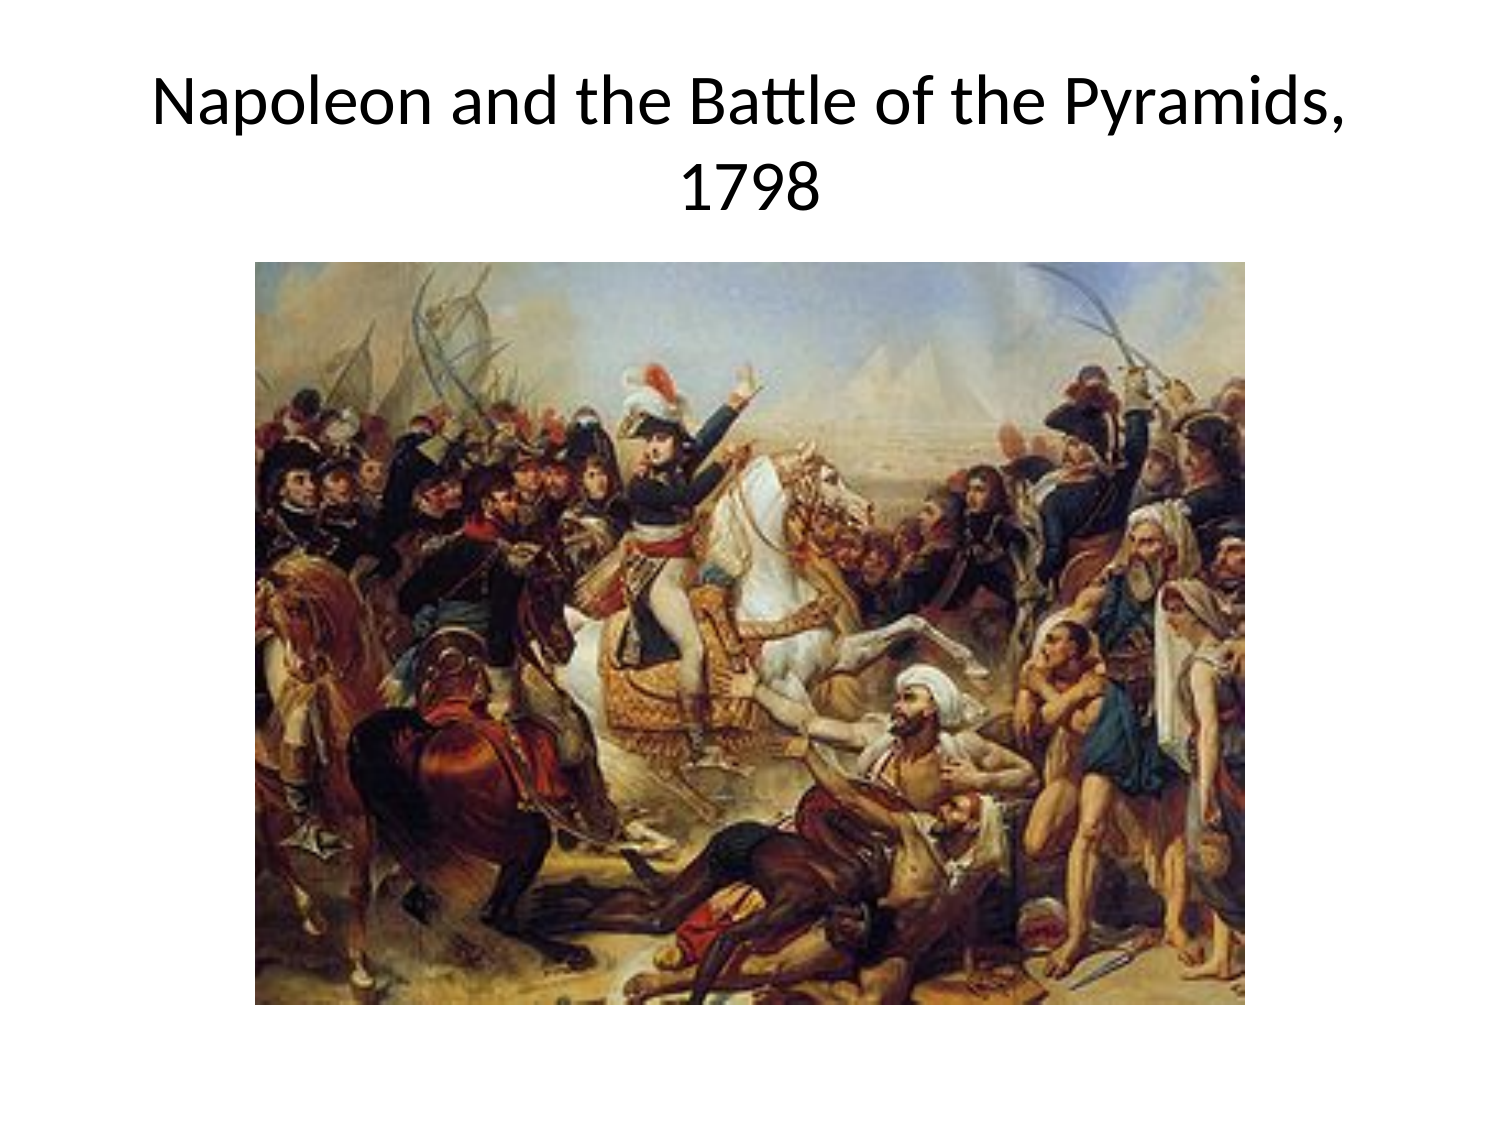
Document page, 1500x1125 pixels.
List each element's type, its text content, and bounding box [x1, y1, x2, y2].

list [74, 262, 1426, 1006]
title Napoleon and the Battle of the Pyramids, 1798 [75, 45, 1425, 233]
